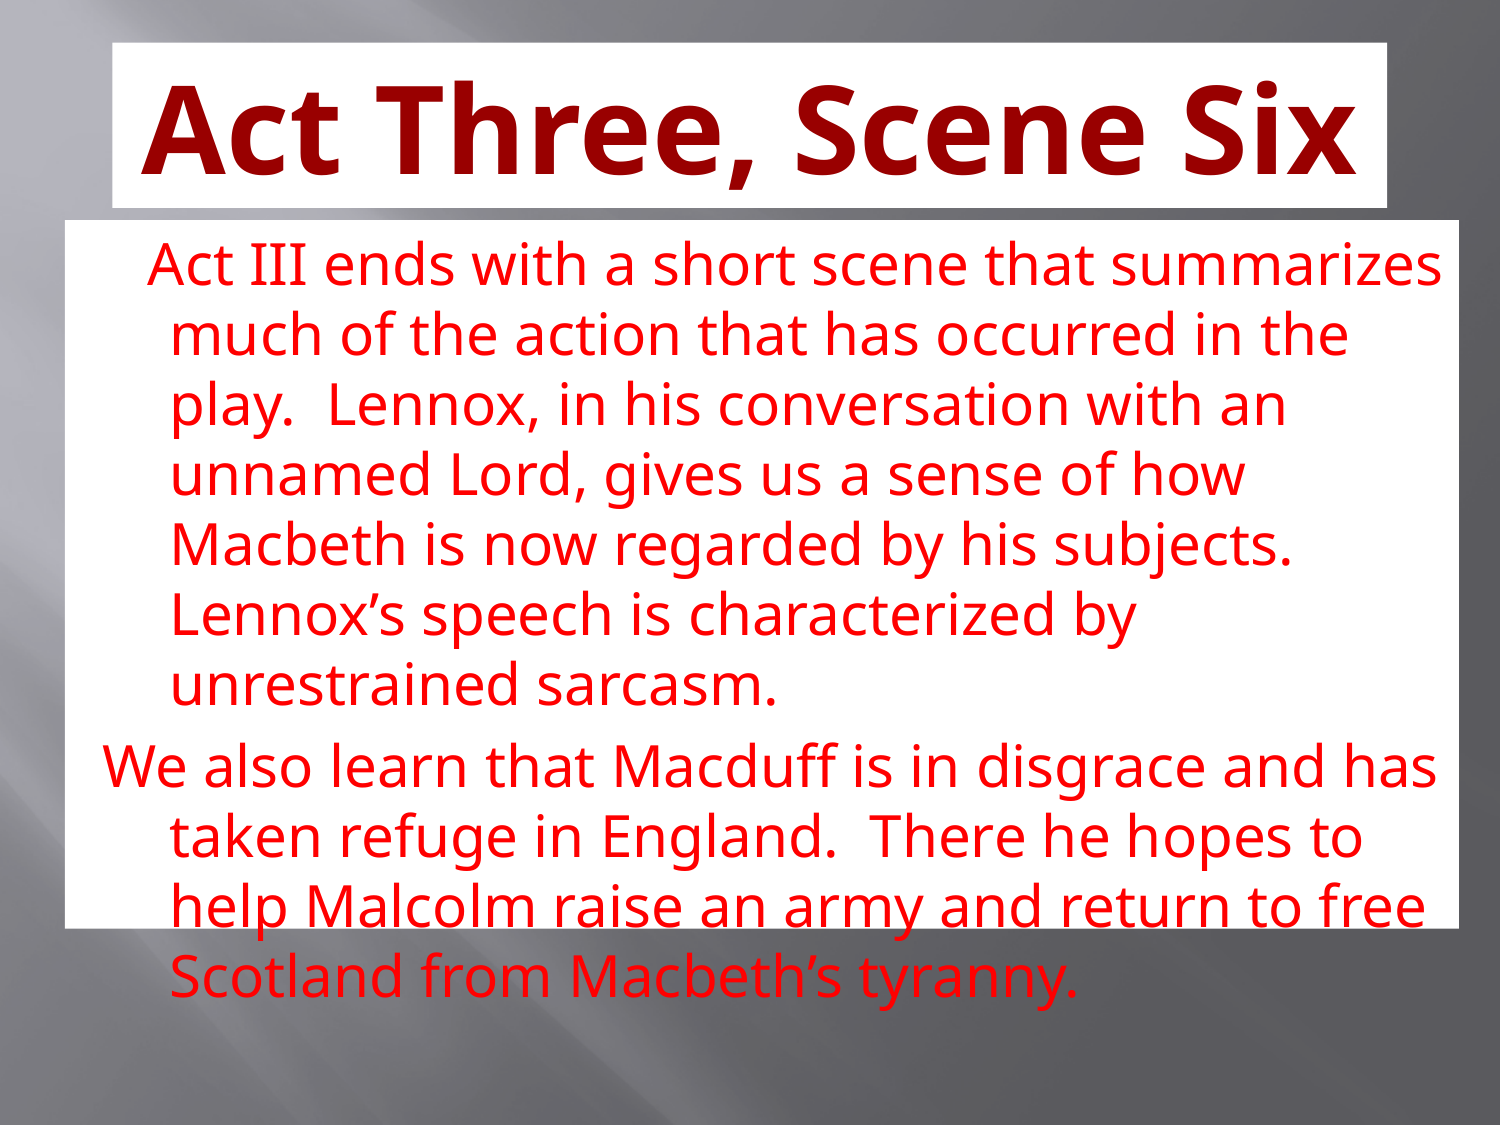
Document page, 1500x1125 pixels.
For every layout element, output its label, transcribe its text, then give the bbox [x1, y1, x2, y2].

list Act III ends with a short scene that summarizes much of the action that has occurred in the play. Lennox, in his conversation with an unnamed Lord, gives us a sense of how Macbeth is now regarded by his subjects. Lennox’s speech is characterized by unrestrained sarcasm. We also learn that Macduff is in disgrace and has taken refuge in England. There he hopes to help Malcolm raise an army and return to free Scotland from Macbeth’s tyranny. [64, 220, 1459, 929]
title Act Three, Scene Six [112, 42, 1388, 208]
